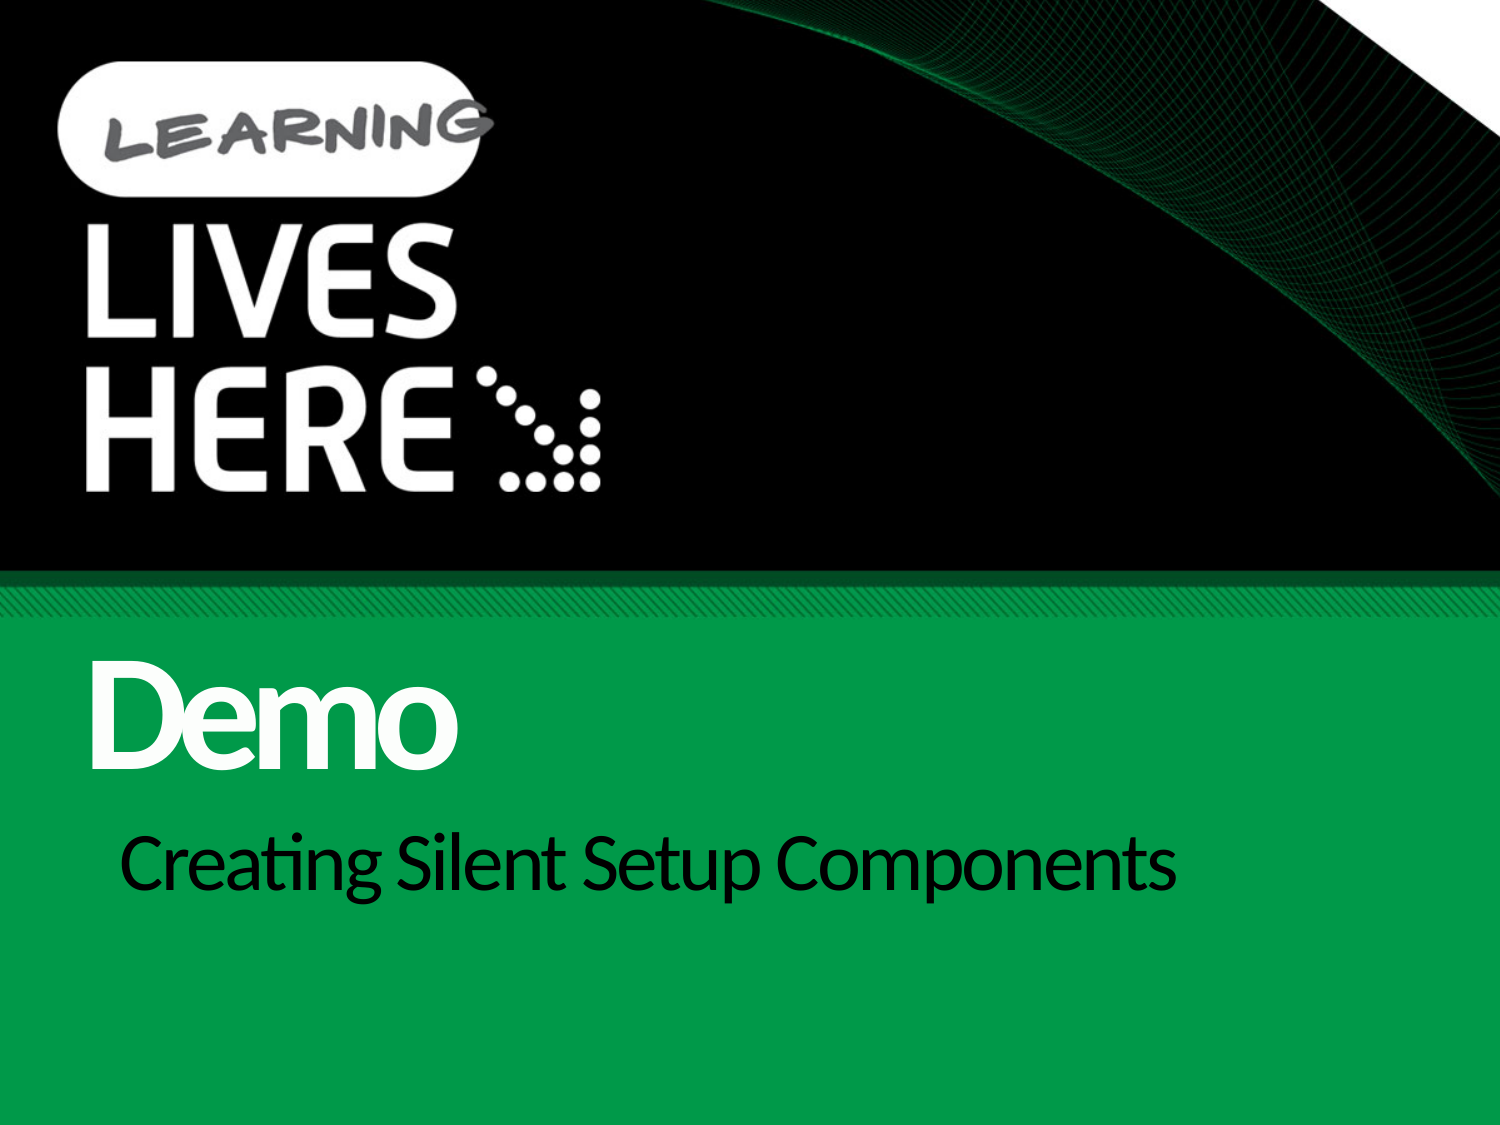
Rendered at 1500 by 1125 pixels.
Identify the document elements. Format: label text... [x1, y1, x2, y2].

list Demo [83, 625, 1344, 800]
picture [0, 0, 1500, 1125]
title Creating Silent Setup Components [119, 818, 1375, 943]
